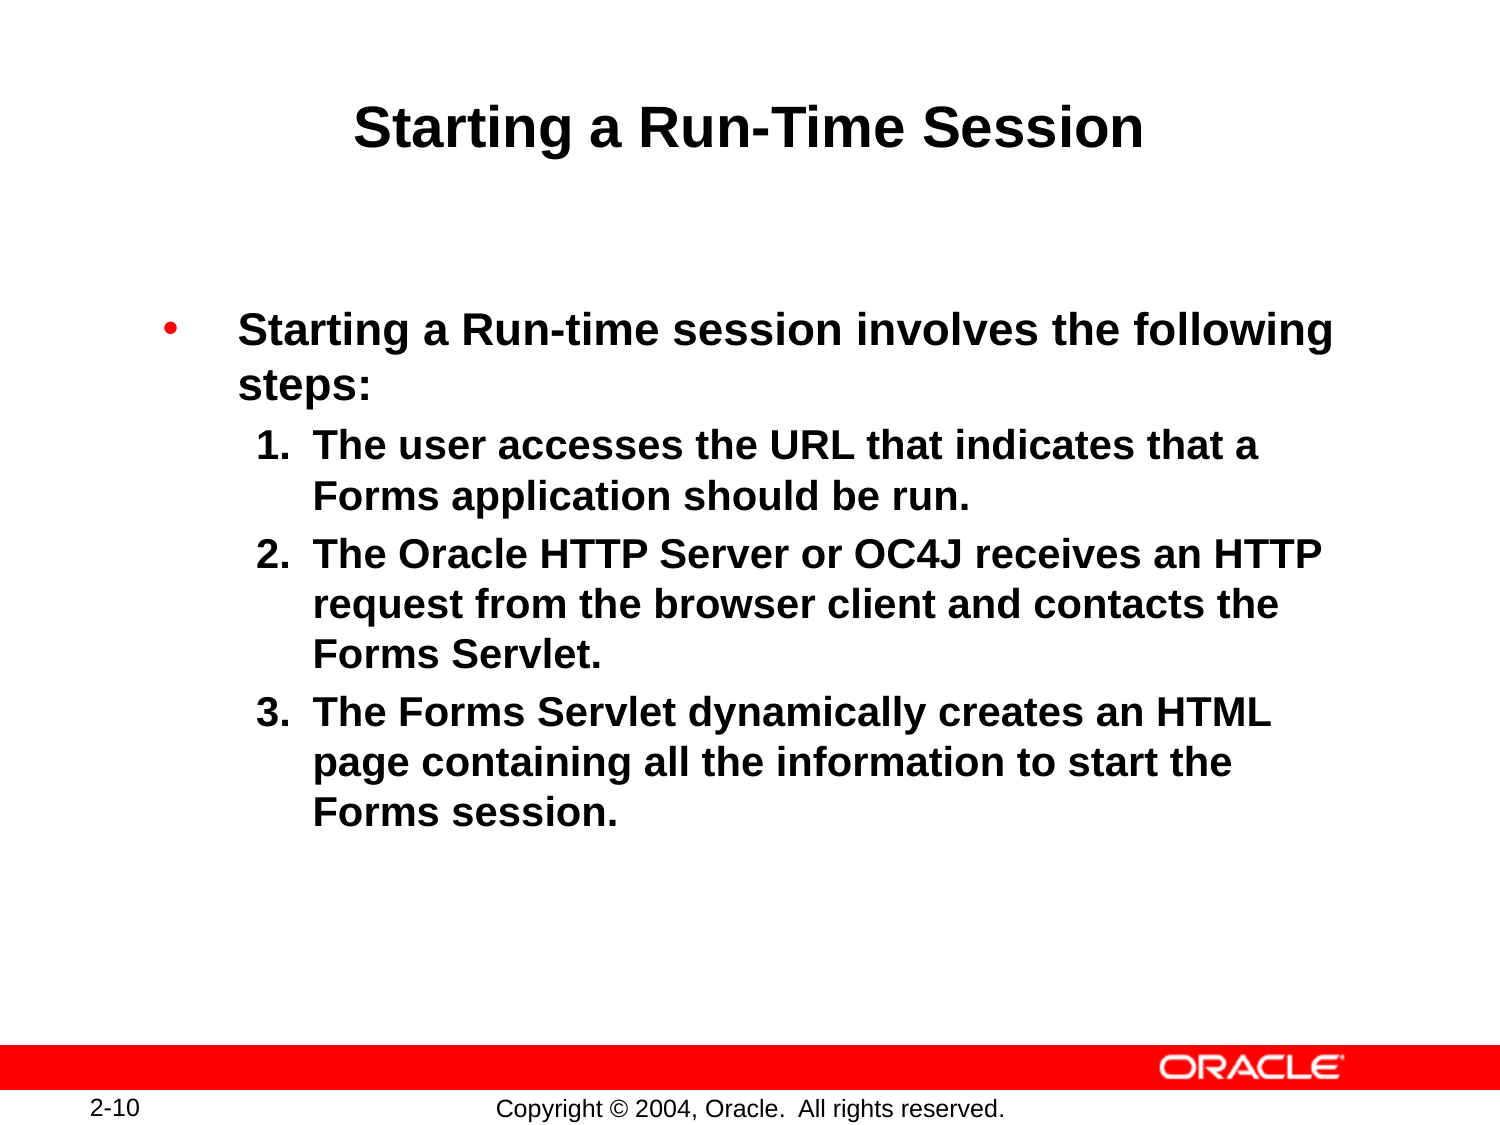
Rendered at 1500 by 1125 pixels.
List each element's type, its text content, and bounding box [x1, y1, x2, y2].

title Starting a Run-Time Session [149, 87, 1351, 232]
list Starting a Run-time session involves the following steps: 1. The user accesses the URL that indicates that a Forms application should be run. 2. The Oracle HTTP Server or OC4J receives an HTTP request from the browser client and contacts the Forms Servlet. 3. The Forms Servlet dynamically creates an HTML page containing all the information to start the Forms session. [141, 297, 1351, 915]
